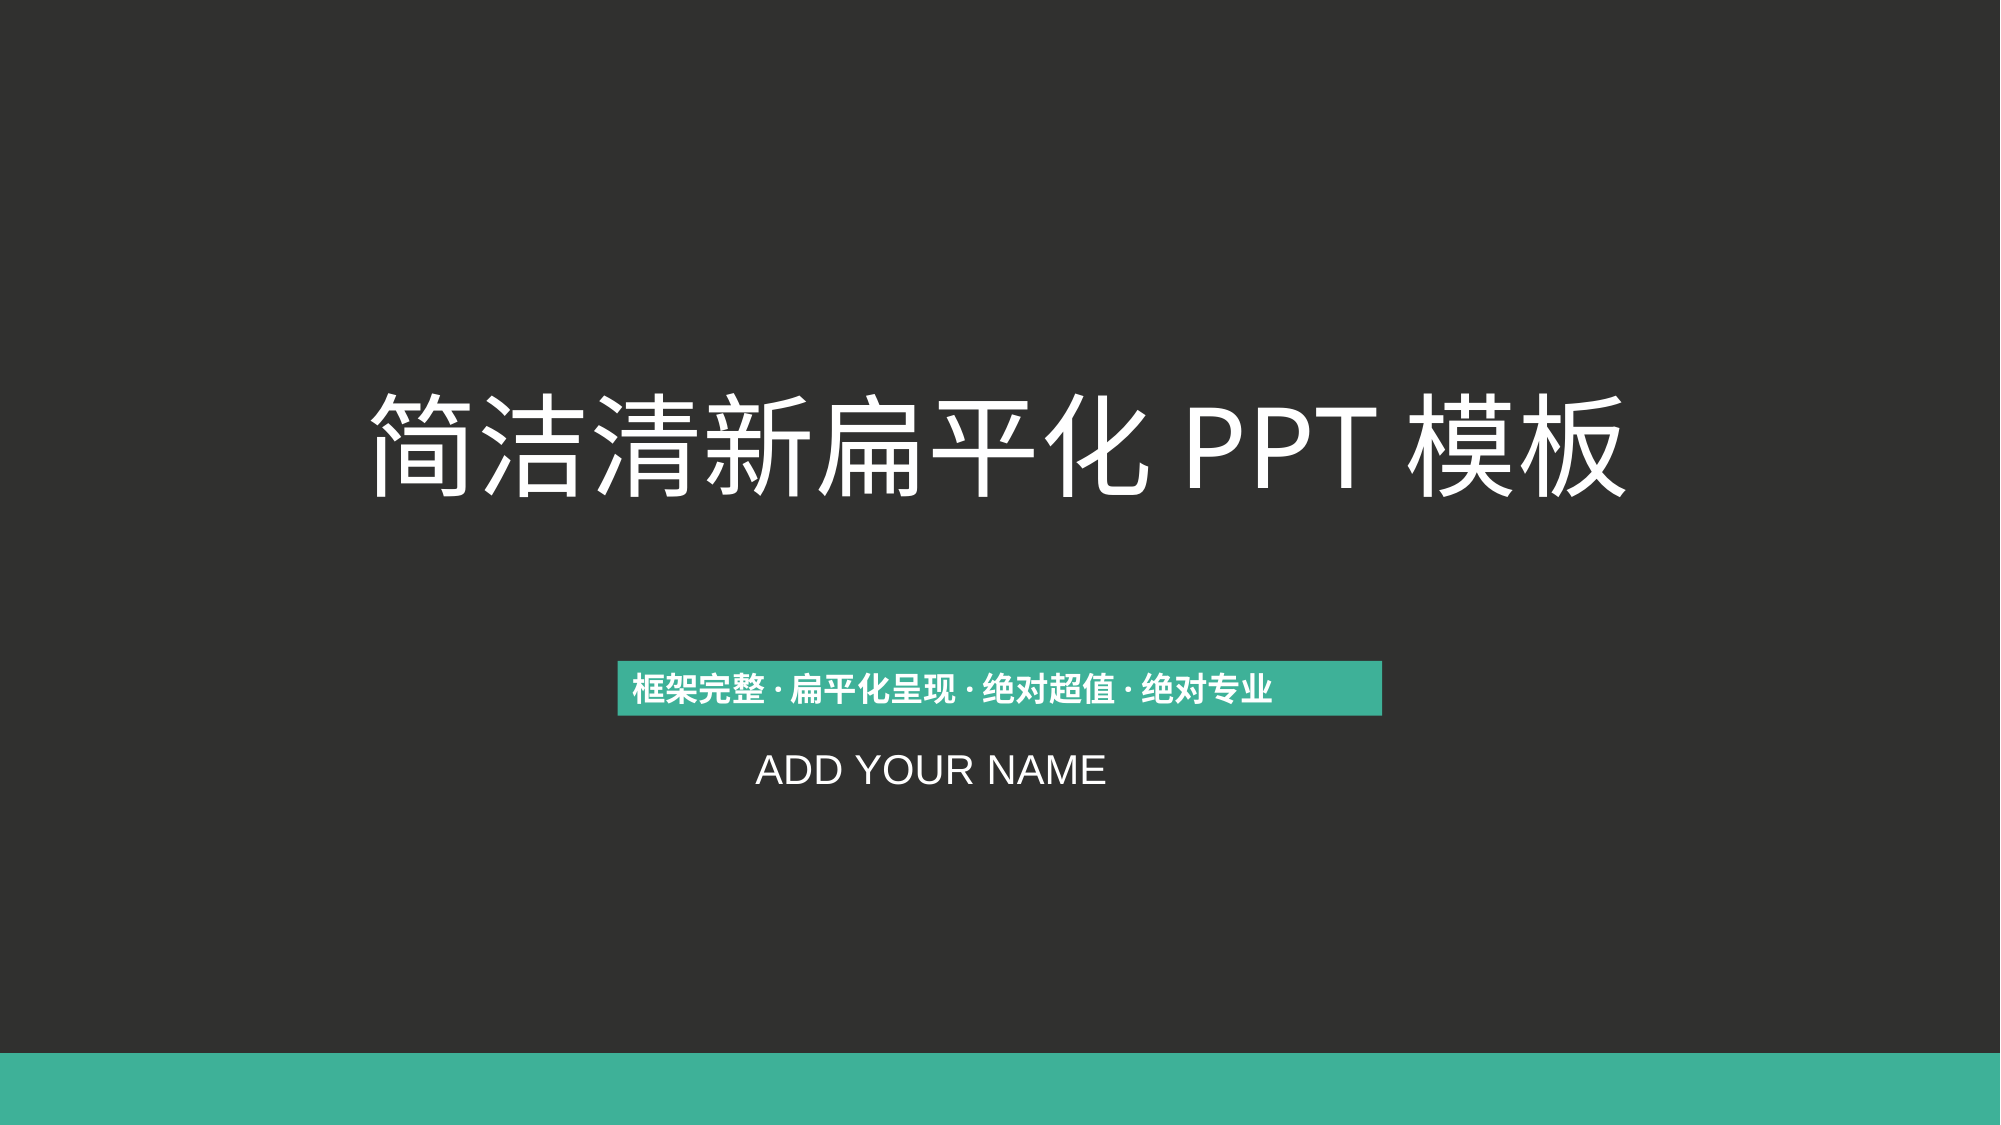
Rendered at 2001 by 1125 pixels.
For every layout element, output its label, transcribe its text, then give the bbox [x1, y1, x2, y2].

text_box 框架完整·扁平化呈现·绝对超值·绝对专业 [617, 660, 1383, 716]
text_box [0, 1053, 2000, 1125]
text_box 简洁清新扁平化PPT模板 [350, 369, 1699, 519]
text_box ADD YOUR NAME [740, 735, 1247, 800]
